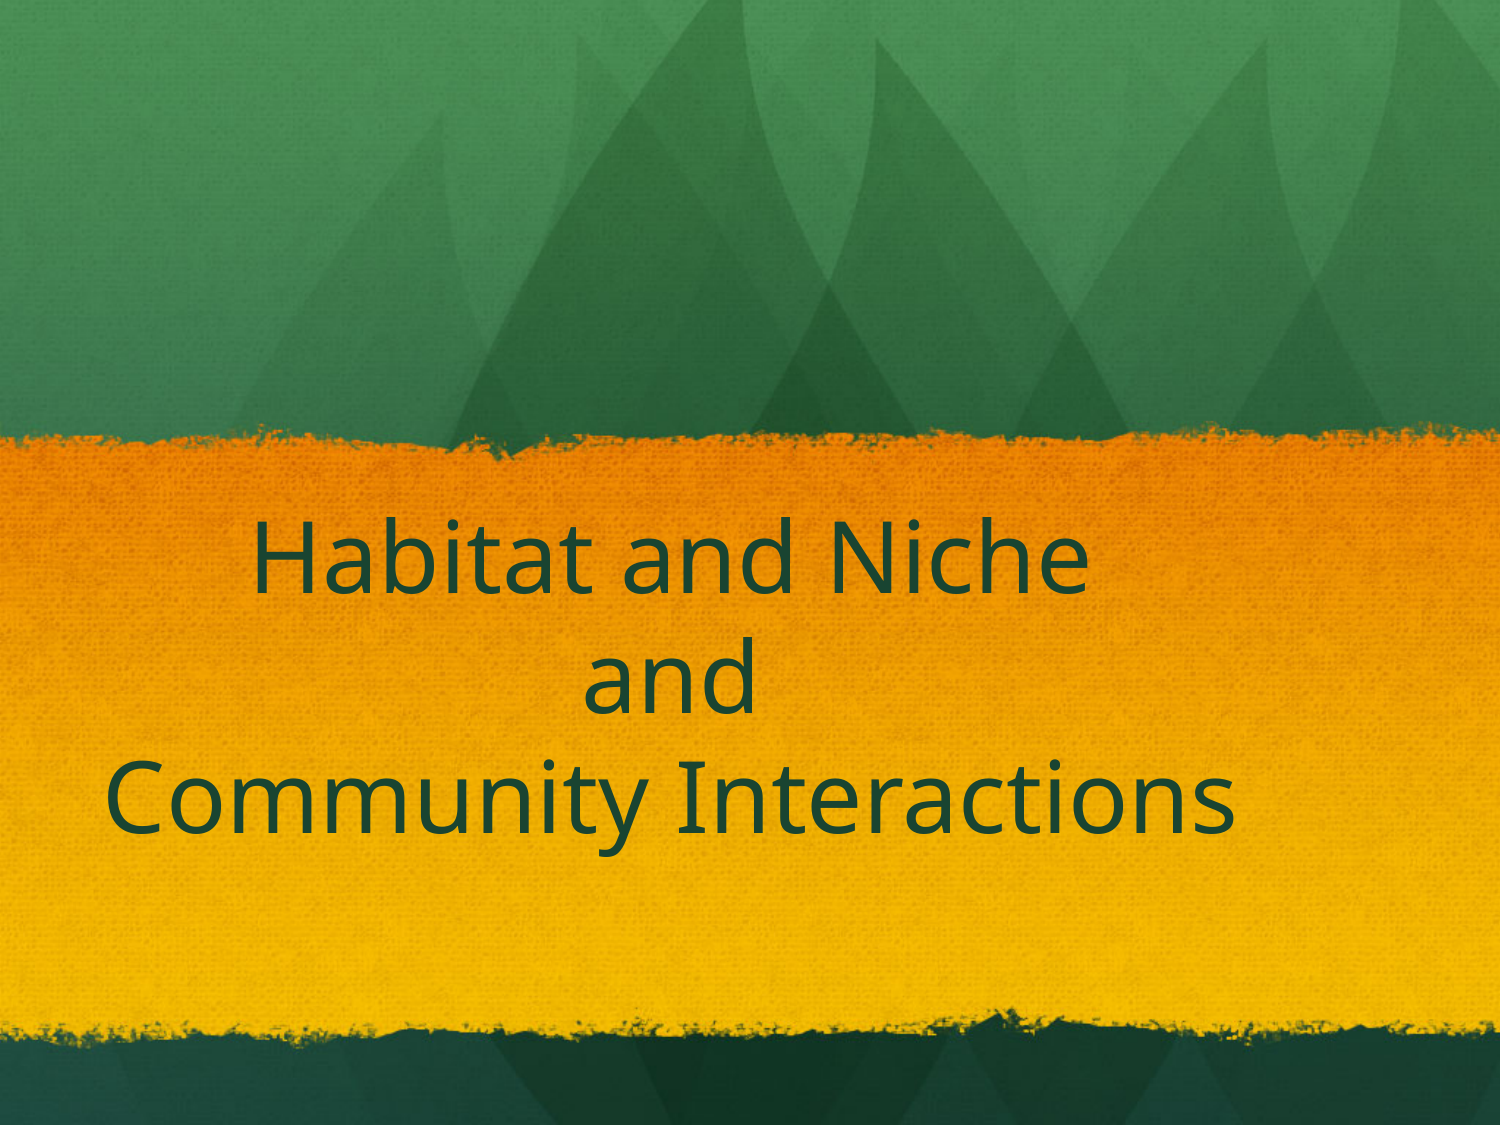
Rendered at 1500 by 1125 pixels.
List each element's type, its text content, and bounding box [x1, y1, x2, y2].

picture [0, 0, 1500, 1125]
title Habitat and Niche and Community Interactions [81, 619, 1262, 861]
